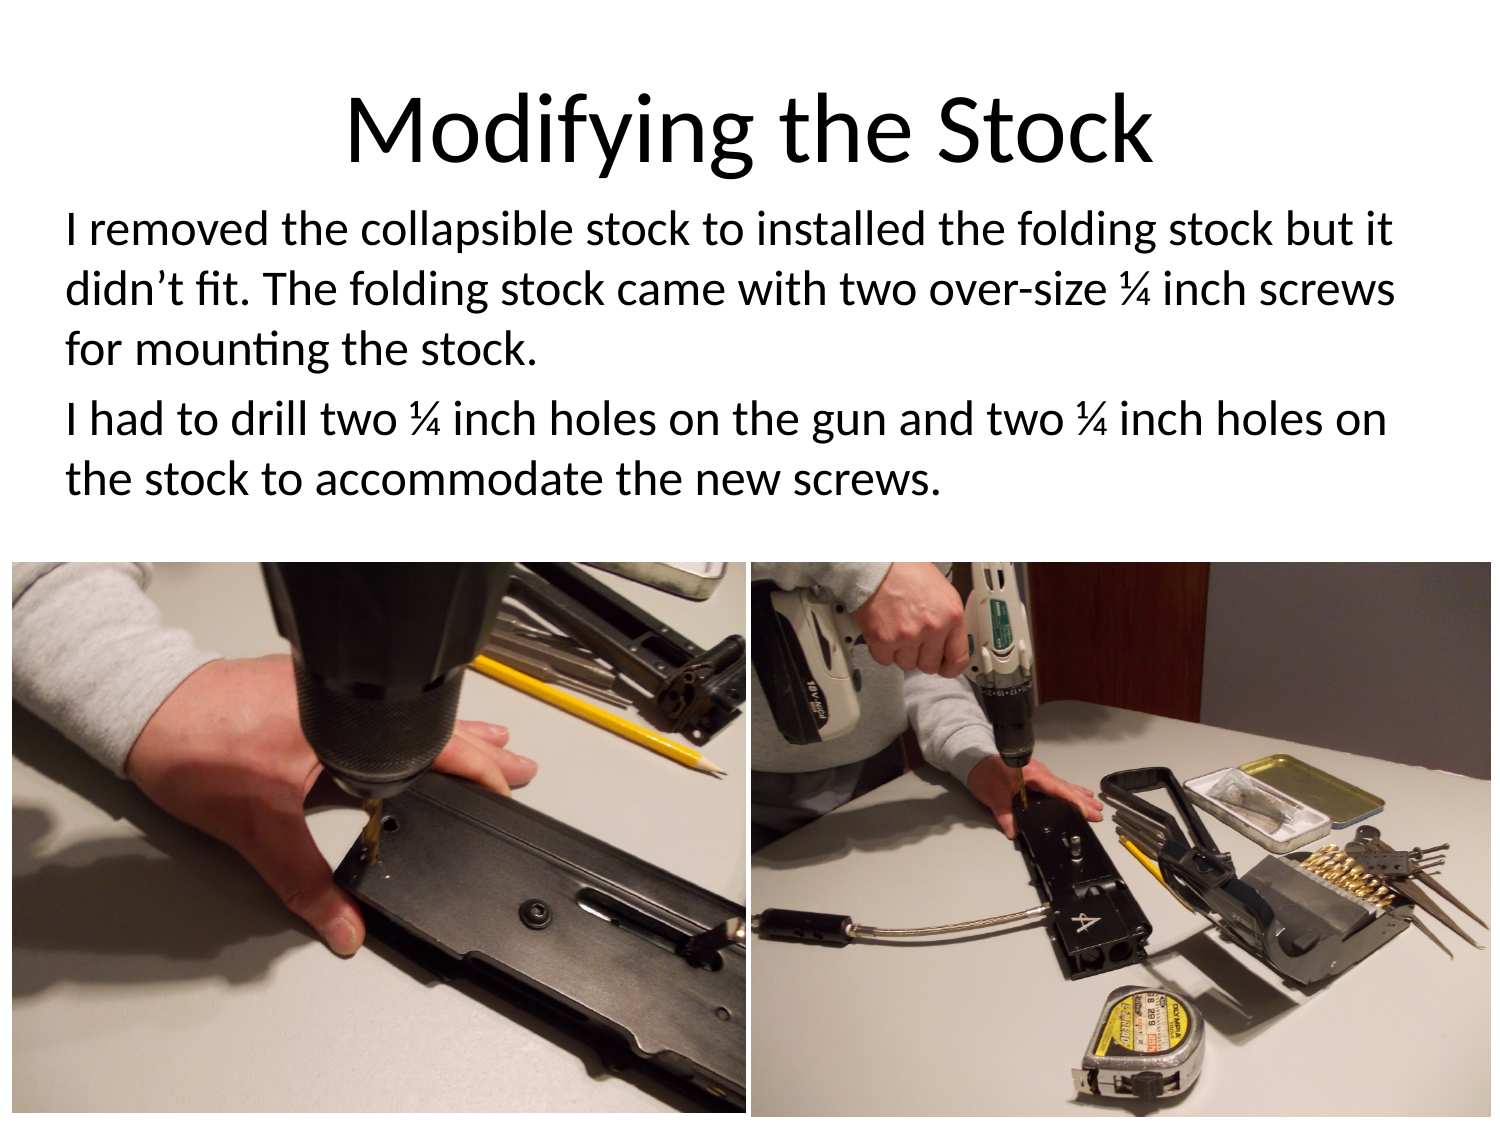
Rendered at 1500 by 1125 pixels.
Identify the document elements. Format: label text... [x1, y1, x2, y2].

picture [12, 562, 747, 1113]
title Modifying the Stock [75, 45, 1425, 187]
picture [750, 562, 1491, 1118]
list I removed the collapsible stock to installed the folding stock but it didn’t fit. The folding stock came with two over-size ¼ inch screws for mounting the stock. I had to drill two ¼ inch holes on the gun and two ¼ inch holes on the stock to accommodate the new screws. [50, 187, 1463, 561]
